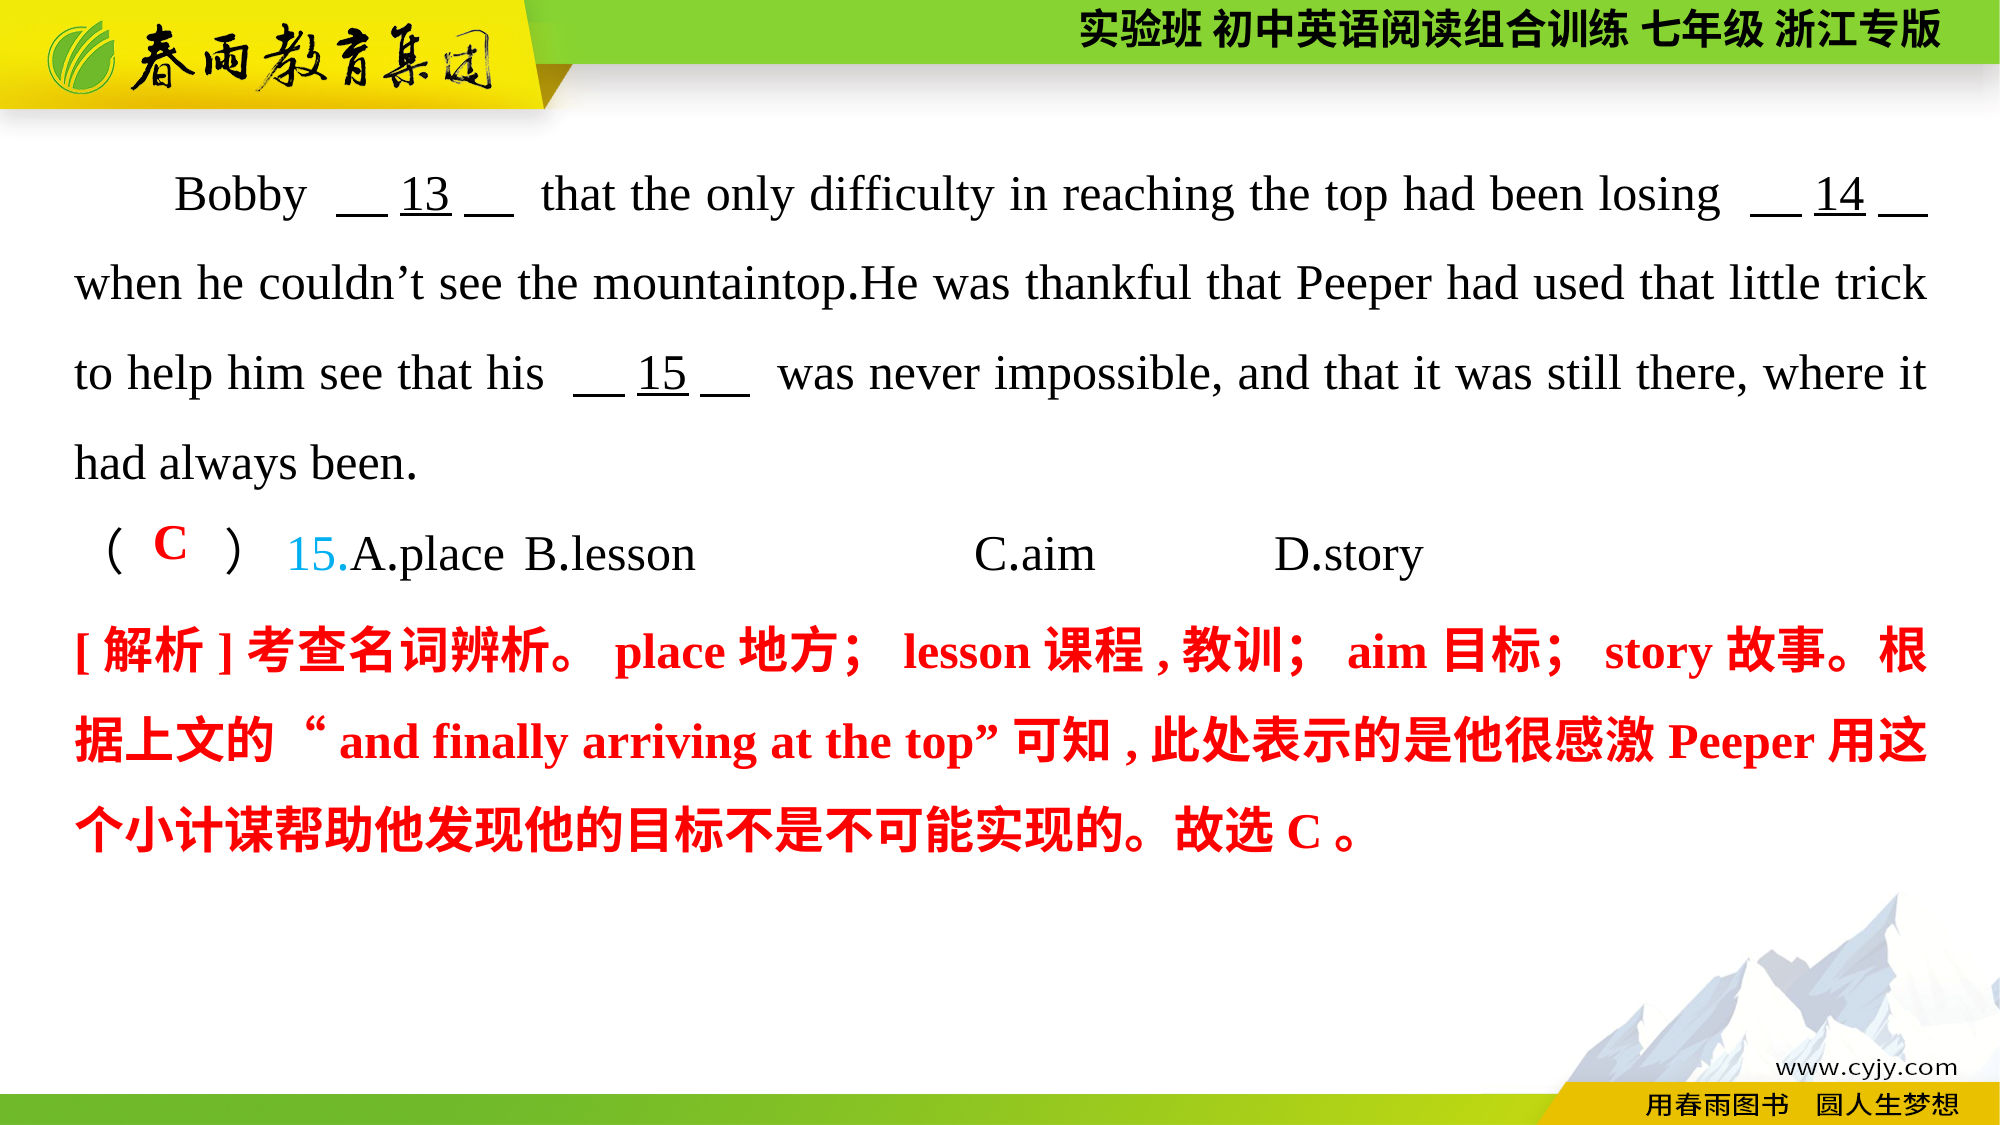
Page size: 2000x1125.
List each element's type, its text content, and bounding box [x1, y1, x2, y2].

text_box C [138, 501, 204, 577]
text_box [解析]考查名词辨析。place地方；lesson课程,教训；aim目标；story故事。根据上文的“and finally arriving at the top”可知,此处表示的是他很感激Peeper用这个小计谋帮助他发现他的目标不是不可能实现的。故选C。 [59, 581, 1944, 867]
picture [0, 0, 2000, 1125]
list Bobby 13 that the only difficulty in reaching the top had been losing 14 when he couldn’t see the mountaintop.He was thankful that Peeper had used that little trick to help him see that his 15 was never impossible, and that it was still there, where it had always been. （ ）15.A.place B.lesson C.aim D.story [59, 122, 1944, 581]
